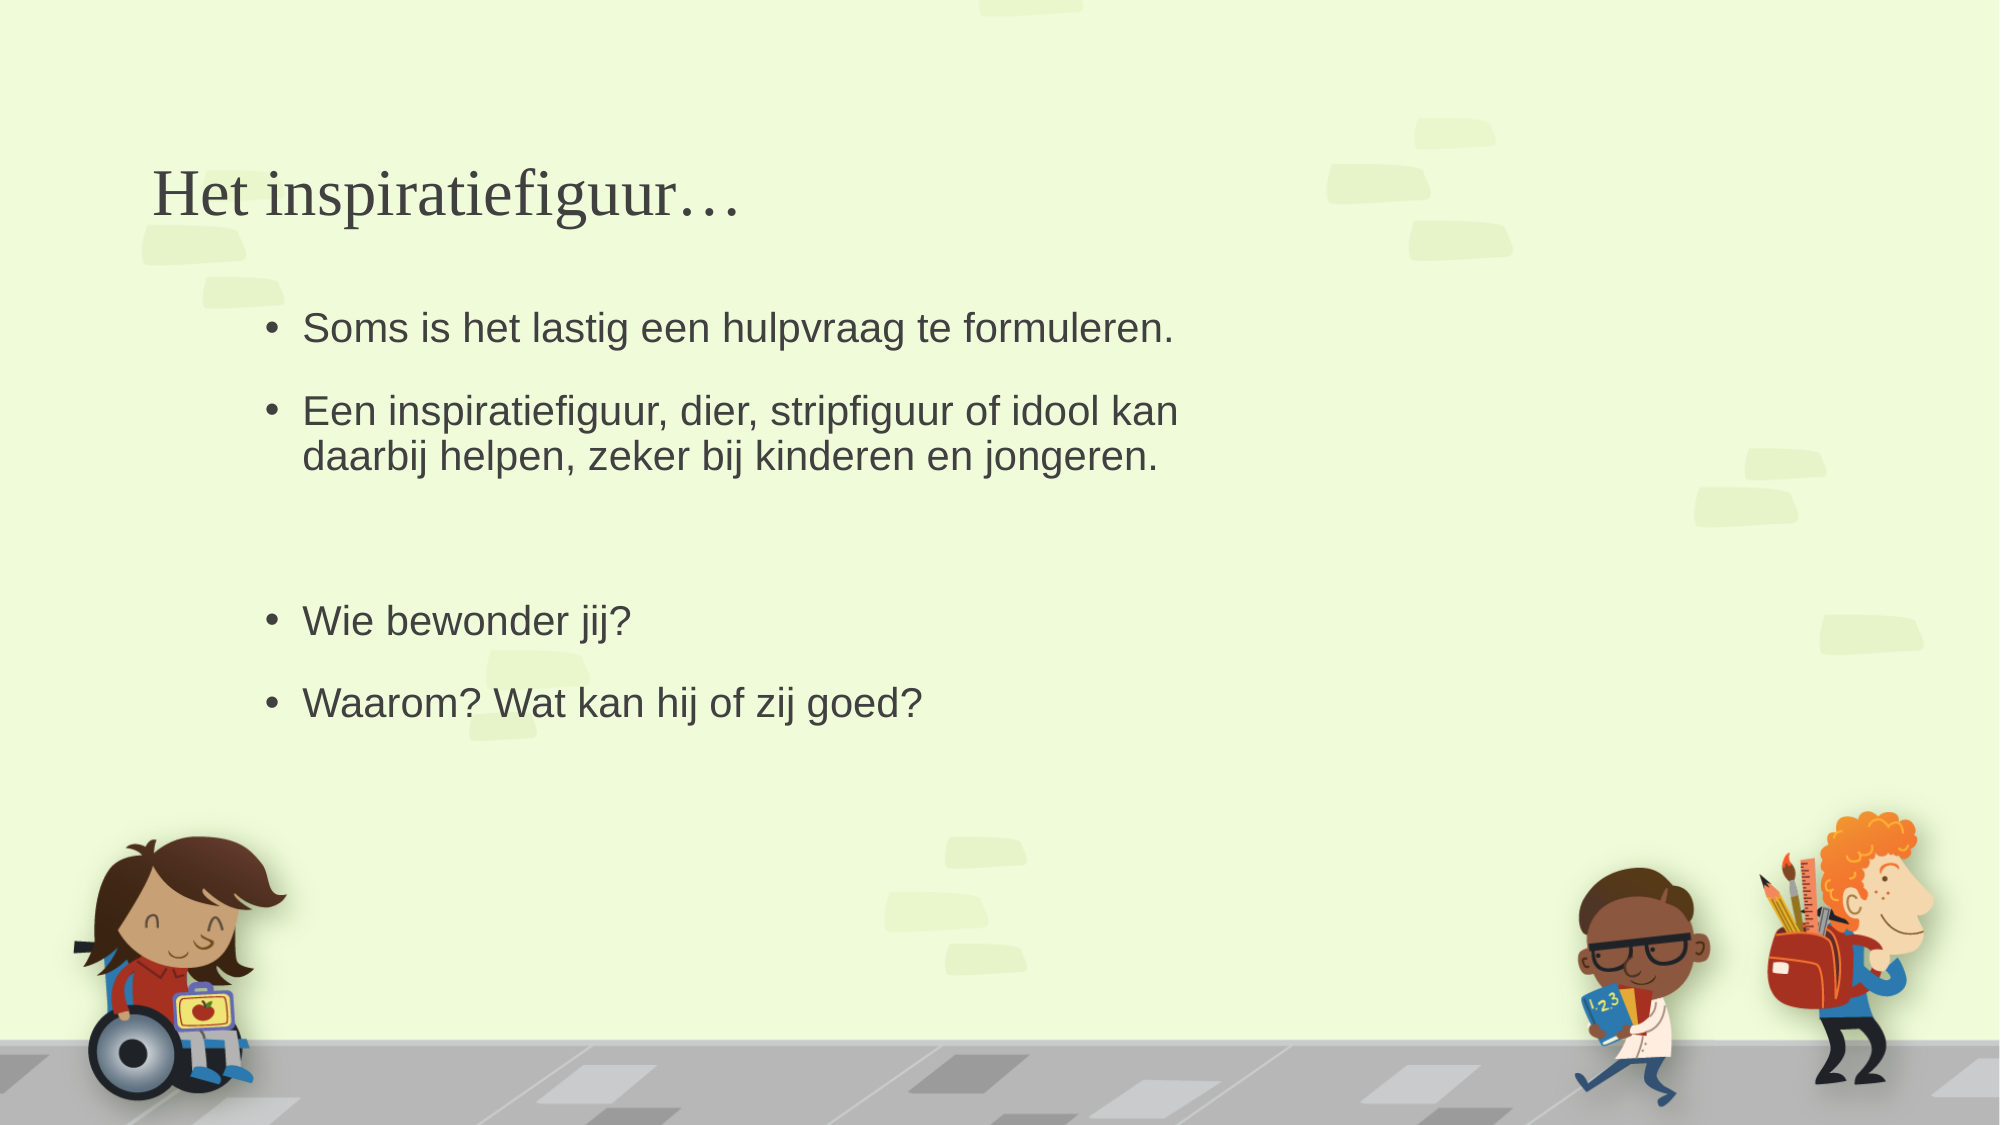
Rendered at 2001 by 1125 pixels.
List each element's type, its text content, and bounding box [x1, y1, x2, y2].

picture [0, 0, 2000, 1125]
title Het inspiratiefiguur… [137, 59, 1750, 238]
list Soms is het lastig een hulpvraag te formuleren. Een inspiratiefiguur, dier, stripfiguur of idool kan daarbij helpen, zeker bij kinderen en jongeren. Wie bewonder jij? Waarom? Wat kan hij of zij goed? [249, 299, 1213, 870]
